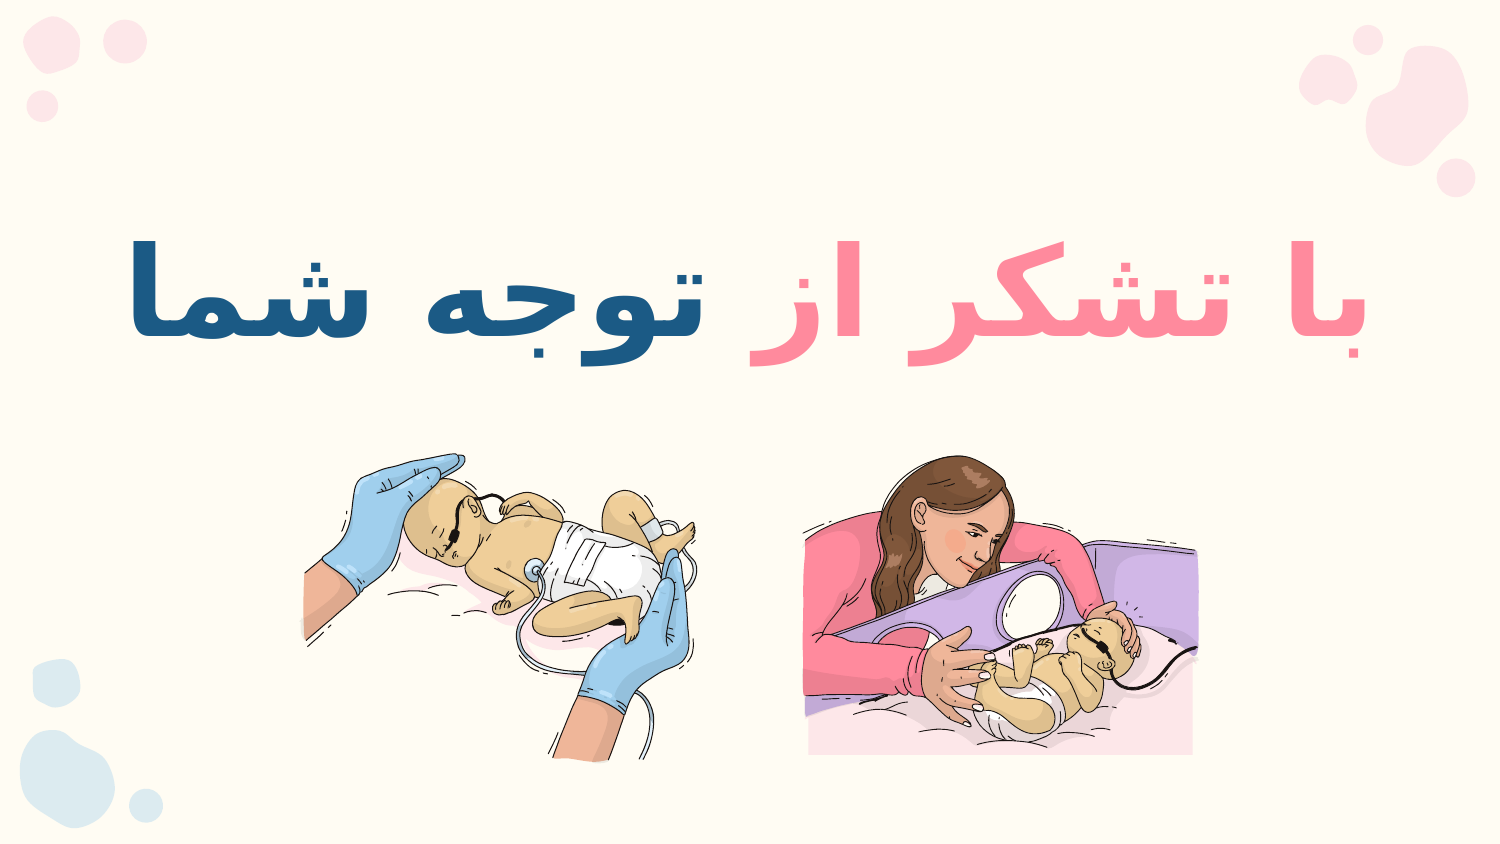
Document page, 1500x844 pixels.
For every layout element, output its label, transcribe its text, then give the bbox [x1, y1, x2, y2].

text_box با تشکر از توجه شما [0, 128, 1500, 369]
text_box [801, 454, 1201, 756]
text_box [299, 453, 699, 764]
